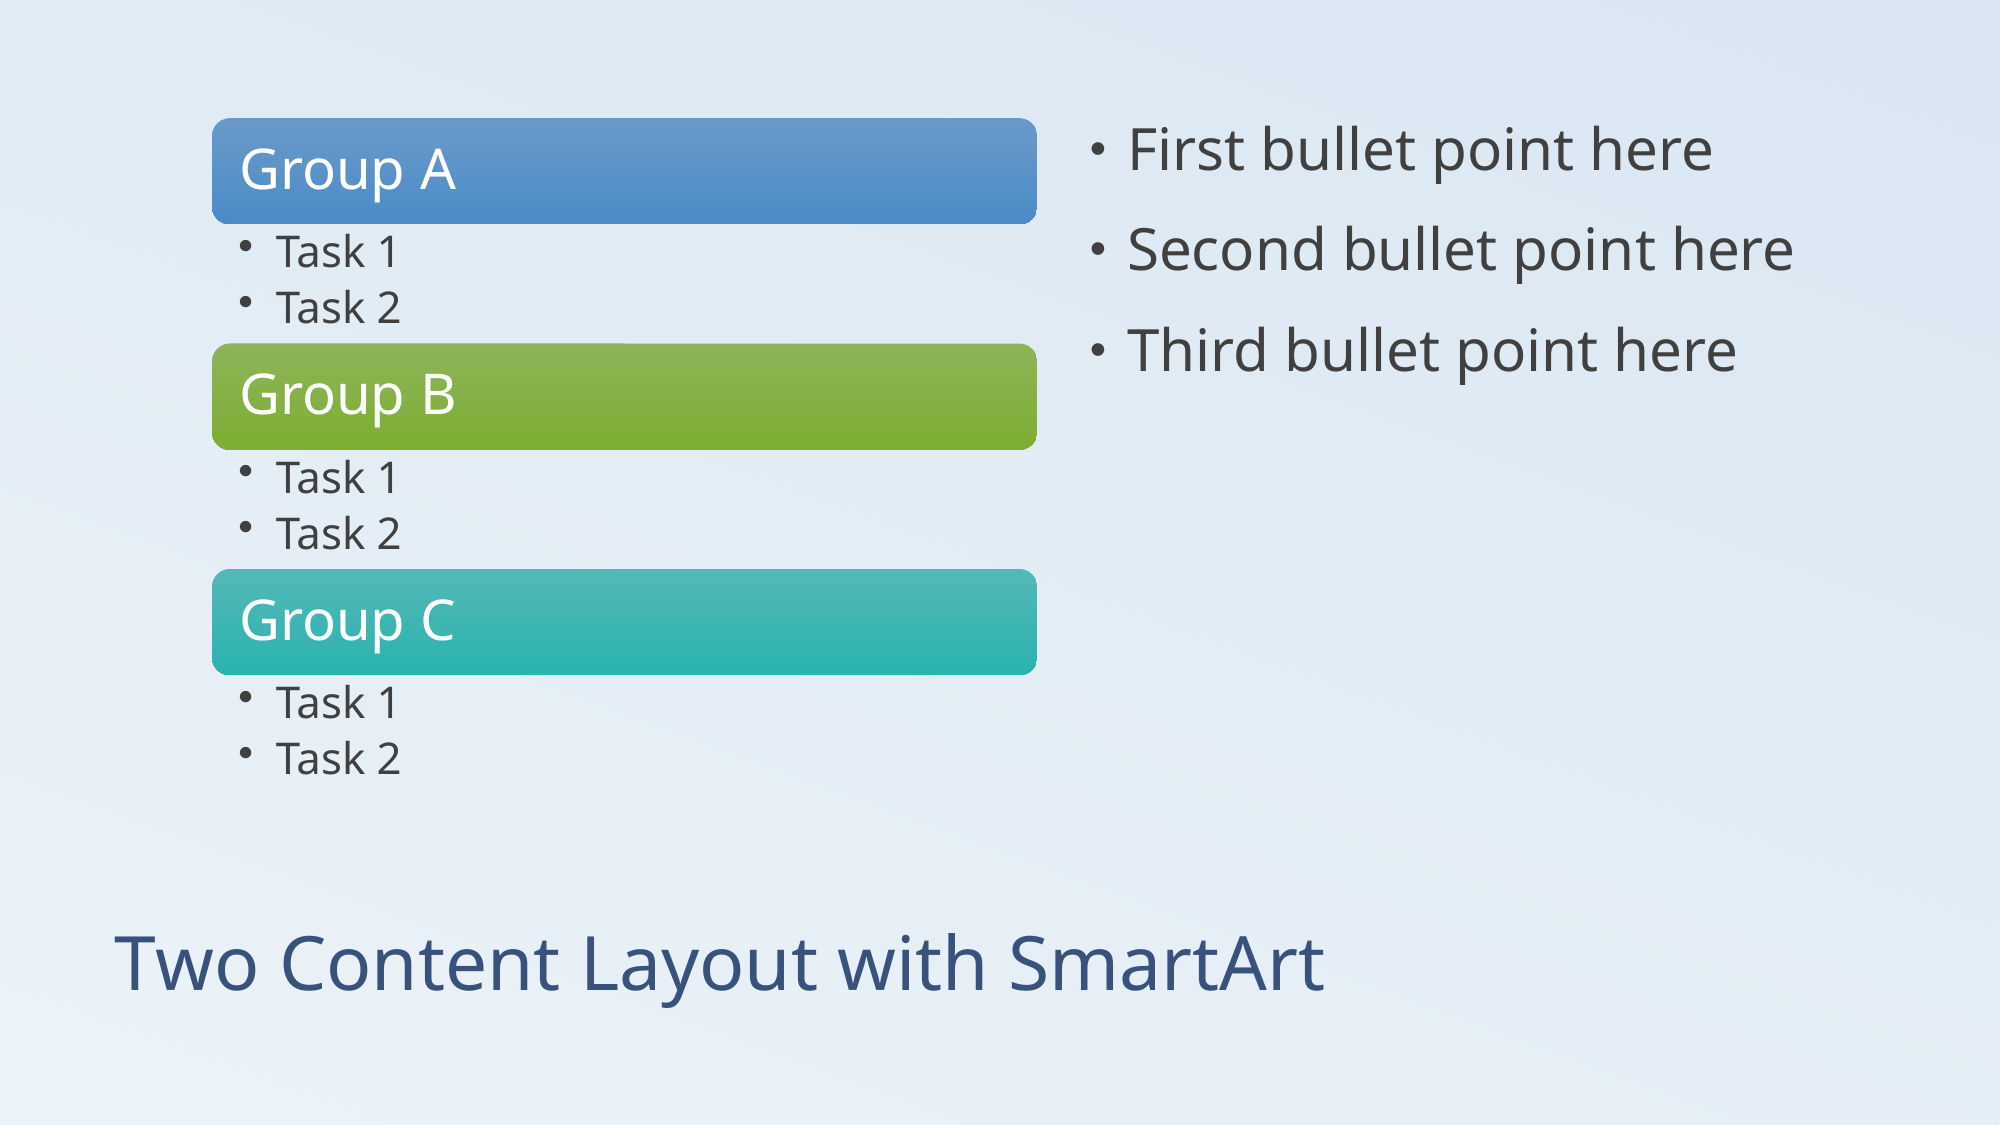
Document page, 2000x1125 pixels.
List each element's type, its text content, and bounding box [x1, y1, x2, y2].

list First bullet point here Second bullet point here Third bullet point here [1074, 112, 1900, 800]
title Two Content Layout with SmartArt [99, 837, 1900, 1013]
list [212, 112, 1038, 800]
